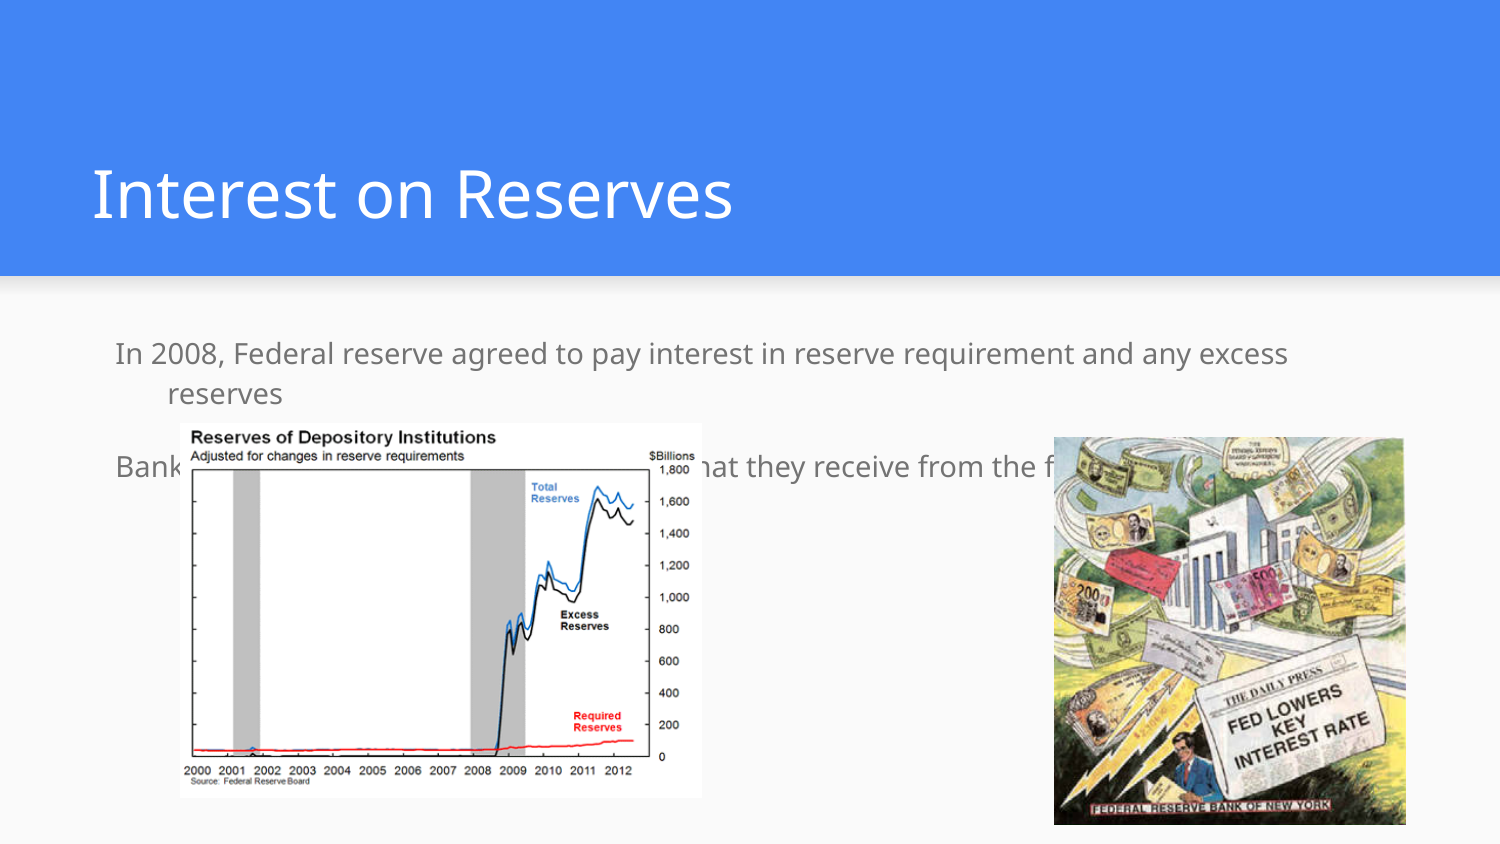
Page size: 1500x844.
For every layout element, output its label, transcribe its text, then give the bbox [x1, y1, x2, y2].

picture [1054, 437, 1406, 825]
list In 2008, Federal reserve agreed to pay interest in reserve requirement and any excess reserves Banks won't lend fed funds for less than what they receive from the fed for their reserves [77, 314, 1427, 760]
title Interest on Reserves [77, 121, 1427, 248]
picture [180, 423, 702, 798]
